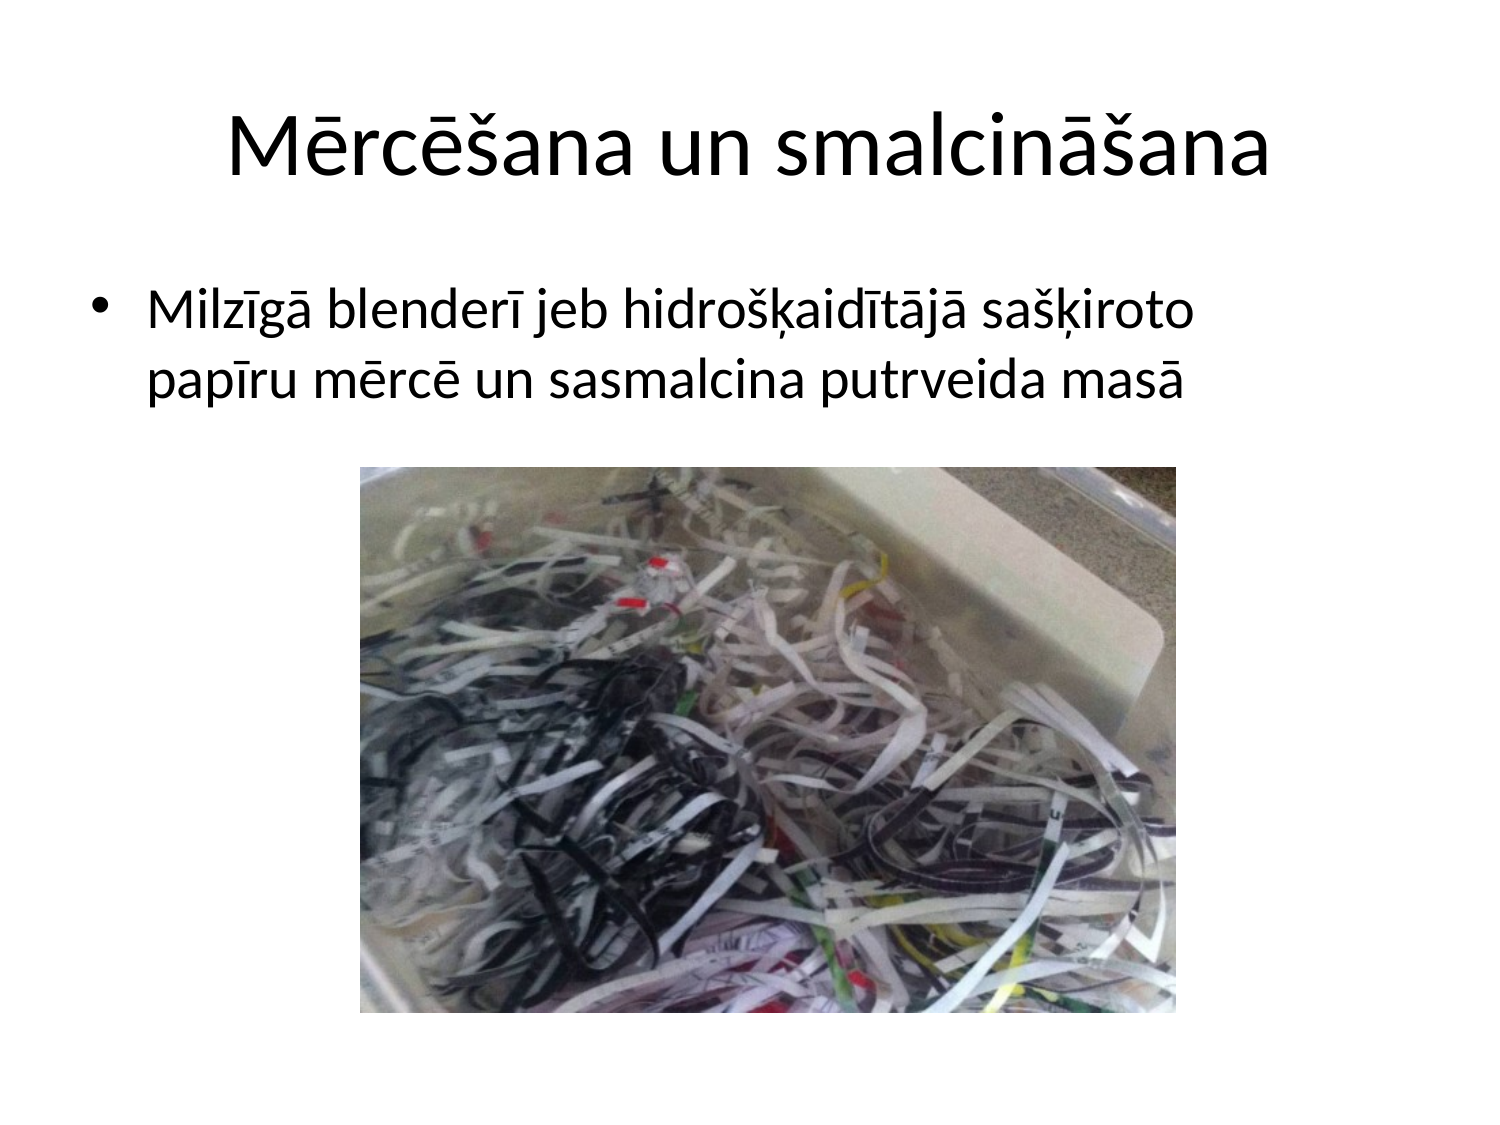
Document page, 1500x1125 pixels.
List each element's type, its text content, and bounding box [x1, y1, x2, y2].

picture [359, 467, 1176, 1013]
list Milzīgā blenderī jeb hidrošķaidītājā sašķiroto papīru mērcē un sasmalcina putrveida masā [75, 262, 1353, 539]
title Mērcēšana un smalcināšana [75, 45, 1425, 233]
